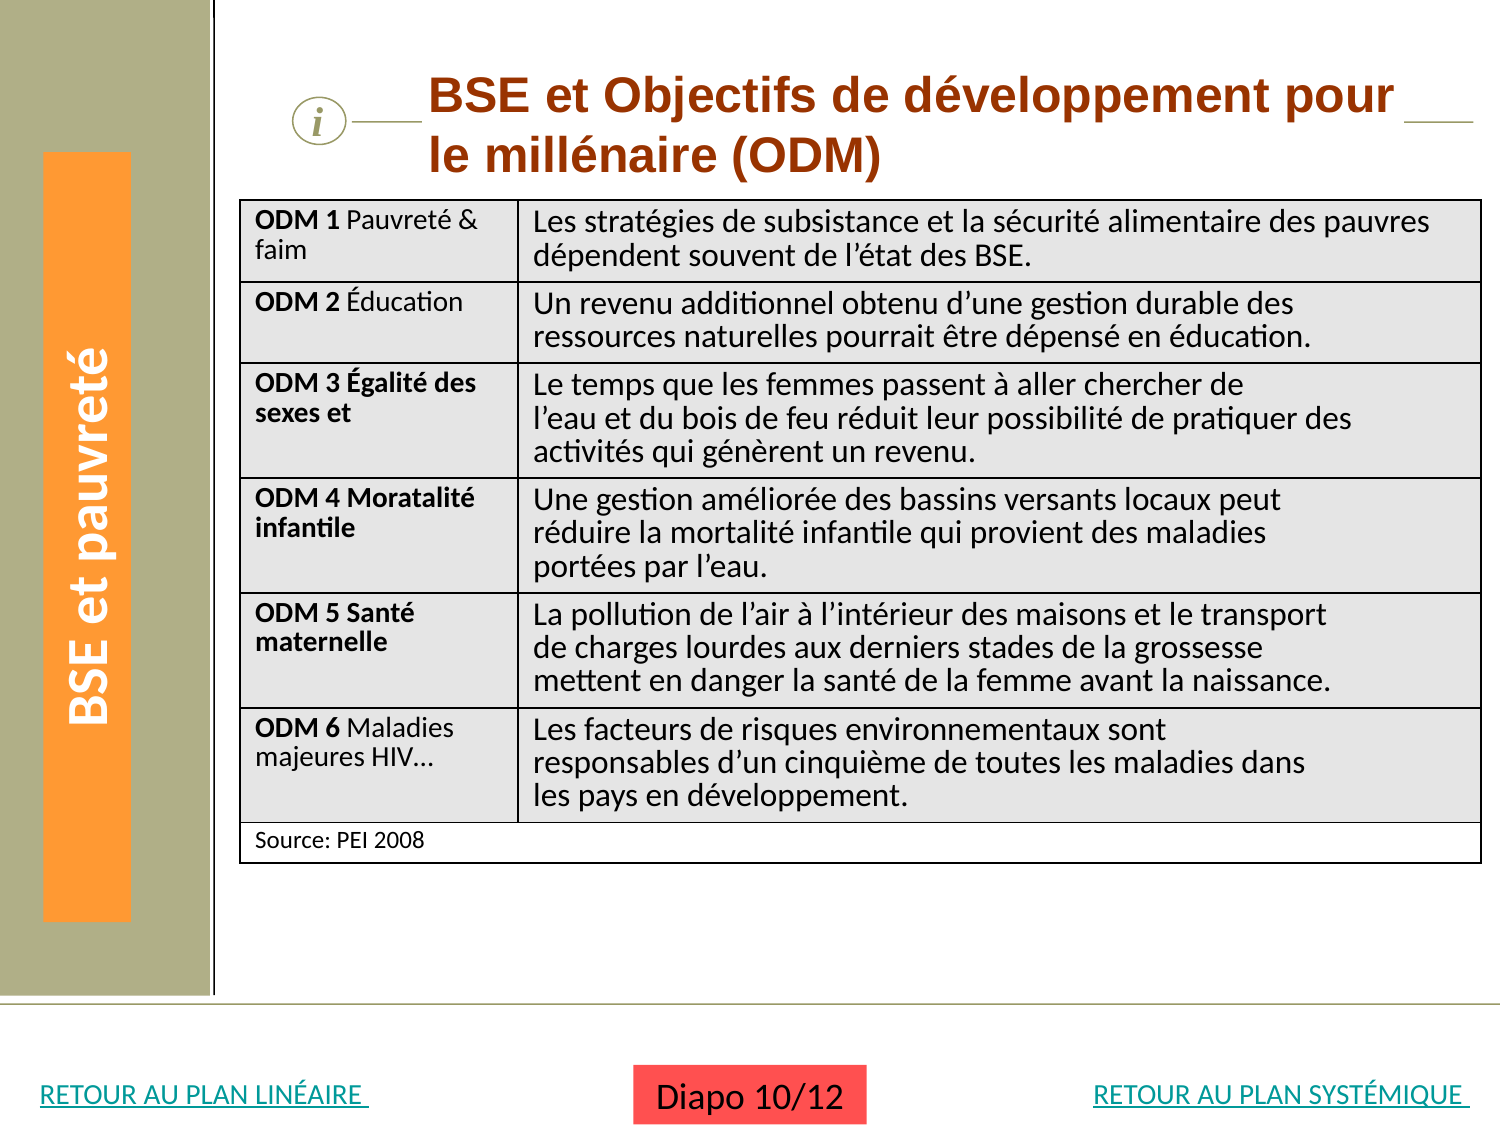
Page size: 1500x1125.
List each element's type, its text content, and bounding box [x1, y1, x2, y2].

table_cell Un revenu additionnel obtenu d’une gestion durable des ressources naturelles pourrait être dépensé en éducation. [519, 283, 1480, 362]
text_box i [305, 88, 365, 160]
table_cell Une gestion améliorée des bassins versants locaux peut réduire la mortalité infantile qui provient des maladies portées par l’eau. [519, 479, 1480, 592]
text_box Diapo 10/12 [633, 1064, 867, 1125]
table_cell Les facteurs de risques environnementaux sont responsables d’un cinquième de toutes les maladies dans les pays en développement. [519, 709, 1480, 822]
text_box [0, 0, 210, 996]
table_cell La pollution de l’air à l’intérieur des maisons et le transport de charges lourdes aux derniers stades de la grossesse mettent en danger la santé de la femme avant la naissance. [519, 594, 1480, 707]
text_box RETOUR AU PLAN SYSTÉMIQUE [819, 1063, 1482, 1122]
table_header ODM 1 Pauvreté & faim [241, 201, 517, 281]
table_cell ODM 5 Santé maternelle [241, 594, 517, 707]
table_cell ODM 3 Égalité des sexes et [241, 364, 517, 477]
text_box RETOUR AU PLAN LINÉAIRE [27, 1063, 623, 1122]
table_header Les stratégies de subsistance et la sécurité alimentaire des pauvres dépendent souvent de l’état des BSE. [519, 201, 1480, 281]
text_box BSE et pauvreté [43, 152, 131, 923]
text_box BSE et Objectifs de développement pour le millénaire (ODM) [422, 56, 1404, 128]
table_cell ODM 2 Éducation [241, 283, 517, 362]
table_cell Source: PEI 2008 [241, 823, 1480, 862]
table_cell ODM 6 Maladies majeures HIV… [241, 709, 517, 822]
text_box [292, 101, 305, 141]
table_cell Le temps que les femmes passent à aller chercher de l’eau et du bois de feu réduit leur possibilité de pratiquer des activités qui génèrent un revenu. [519, 364, 1480, 477]
table_cell ODM 4 Moratalité infantile [241, 479, 517, 592]
